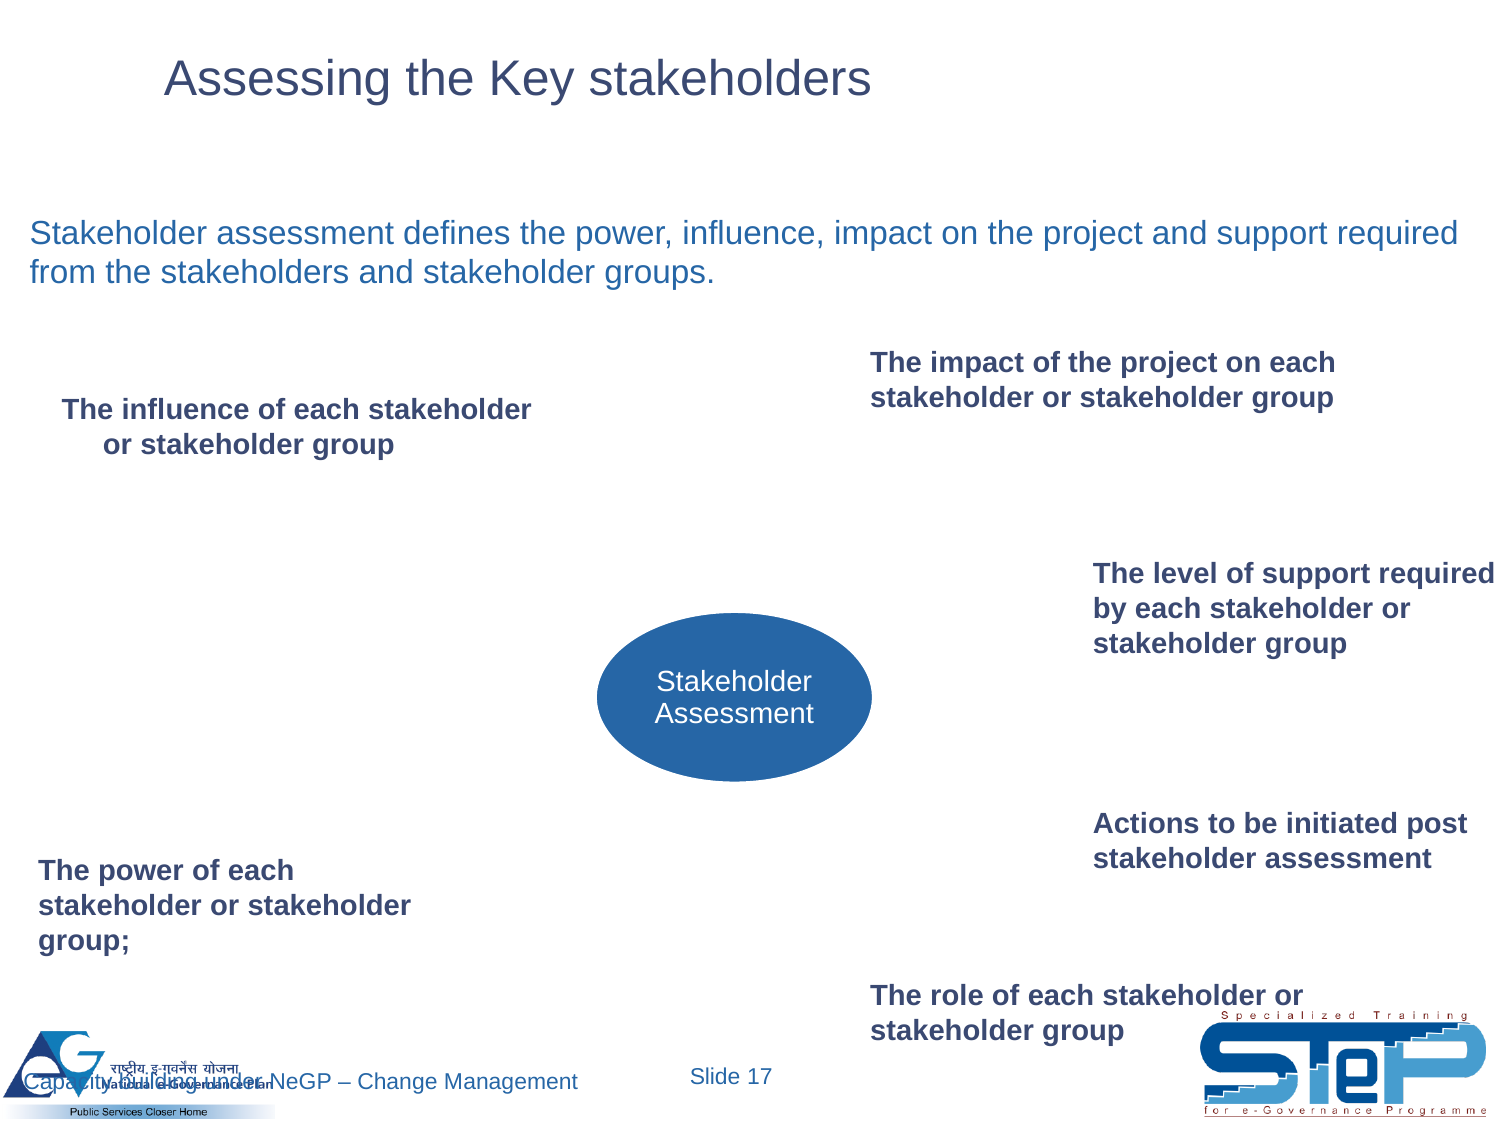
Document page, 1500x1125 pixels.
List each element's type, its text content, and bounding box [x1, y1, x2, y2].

text_box The impact of the project on each stakeholder or stakeholder group [855, 335, 1383, 421]
picture [2, 1031, 275, 1119]
list Stakeholder assessment defines the power, influence, impact on the project and support required from the stakeholders and stakeholder groups. [29, 210, 1470, 306]
text_box The influence of each stakeholder or stakeholder group [46, 382, 170, 468]
text_box Actions to be initiated post stakeholder assessment [1299, 796, 1489, 882]
text_box The role of each stakeholder or stakeholder group [855, 968, 1325, 1054]
text_box The power of each stakeholder or stakeholder group; [23, 843, 170, 964]
title Assessing the Key stakeholders [150, 45, 1412, 185]
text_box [175, 351, 1294, 1044]
picture [1200, 1011, 1486, 1117]
text_box The level of support required by each stakeholder or stakeholder group [1299, 546, 1500, 667]
